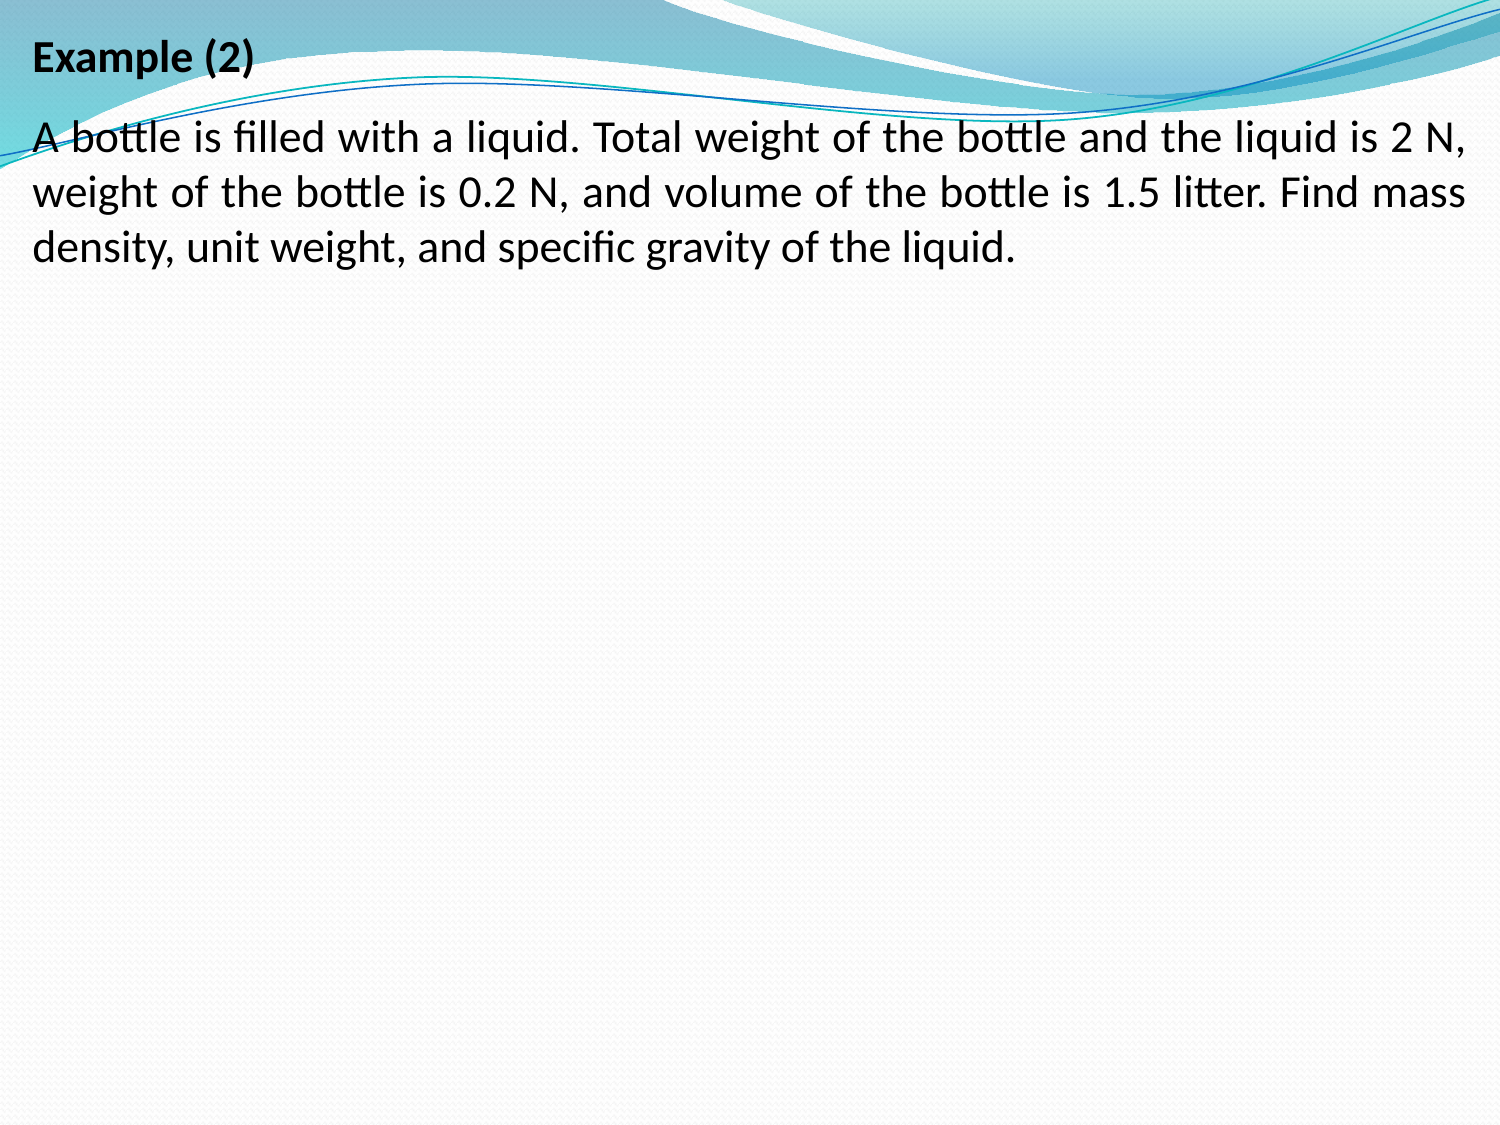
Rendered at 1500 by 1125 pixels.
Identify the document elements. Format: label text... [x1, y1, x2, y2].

text_box Example (2) A bottle is filled with a liquid. Total weight of the bottle and the liquid is 2 N, weight of the bottle is 0.2 N, and volume of the bottle is 1.5 litter. Find mass density, unit weight, and specific gravity of the liquid. [17, 19, 1483, 279]
